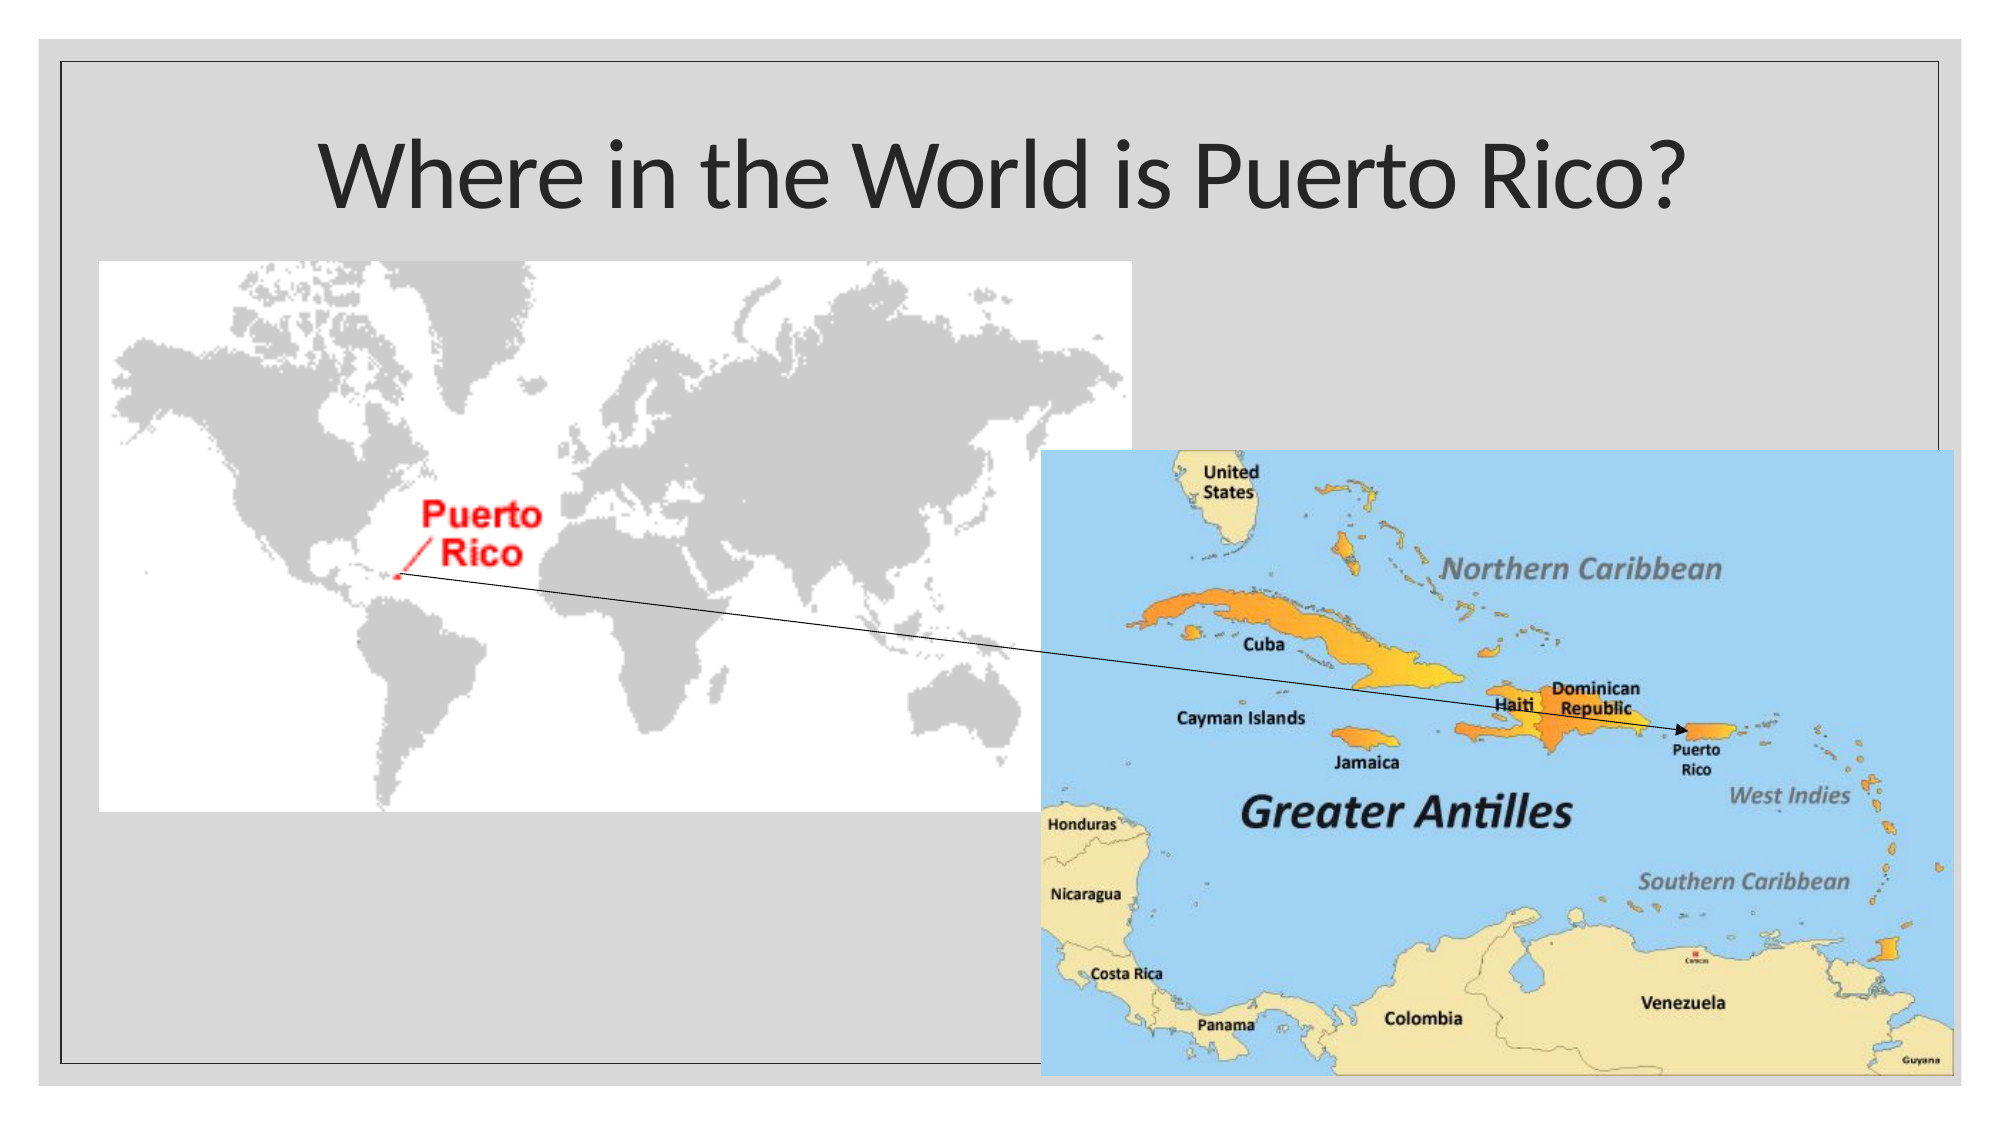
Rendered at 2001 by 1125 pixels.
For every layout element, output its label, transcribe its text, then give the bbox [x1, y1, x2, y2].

picture [99, 260, 1954, 1076]
title Where in the World is Puerto Rico? [179, 64, 1830, 290]
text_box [399, 573, 1689, 732]
